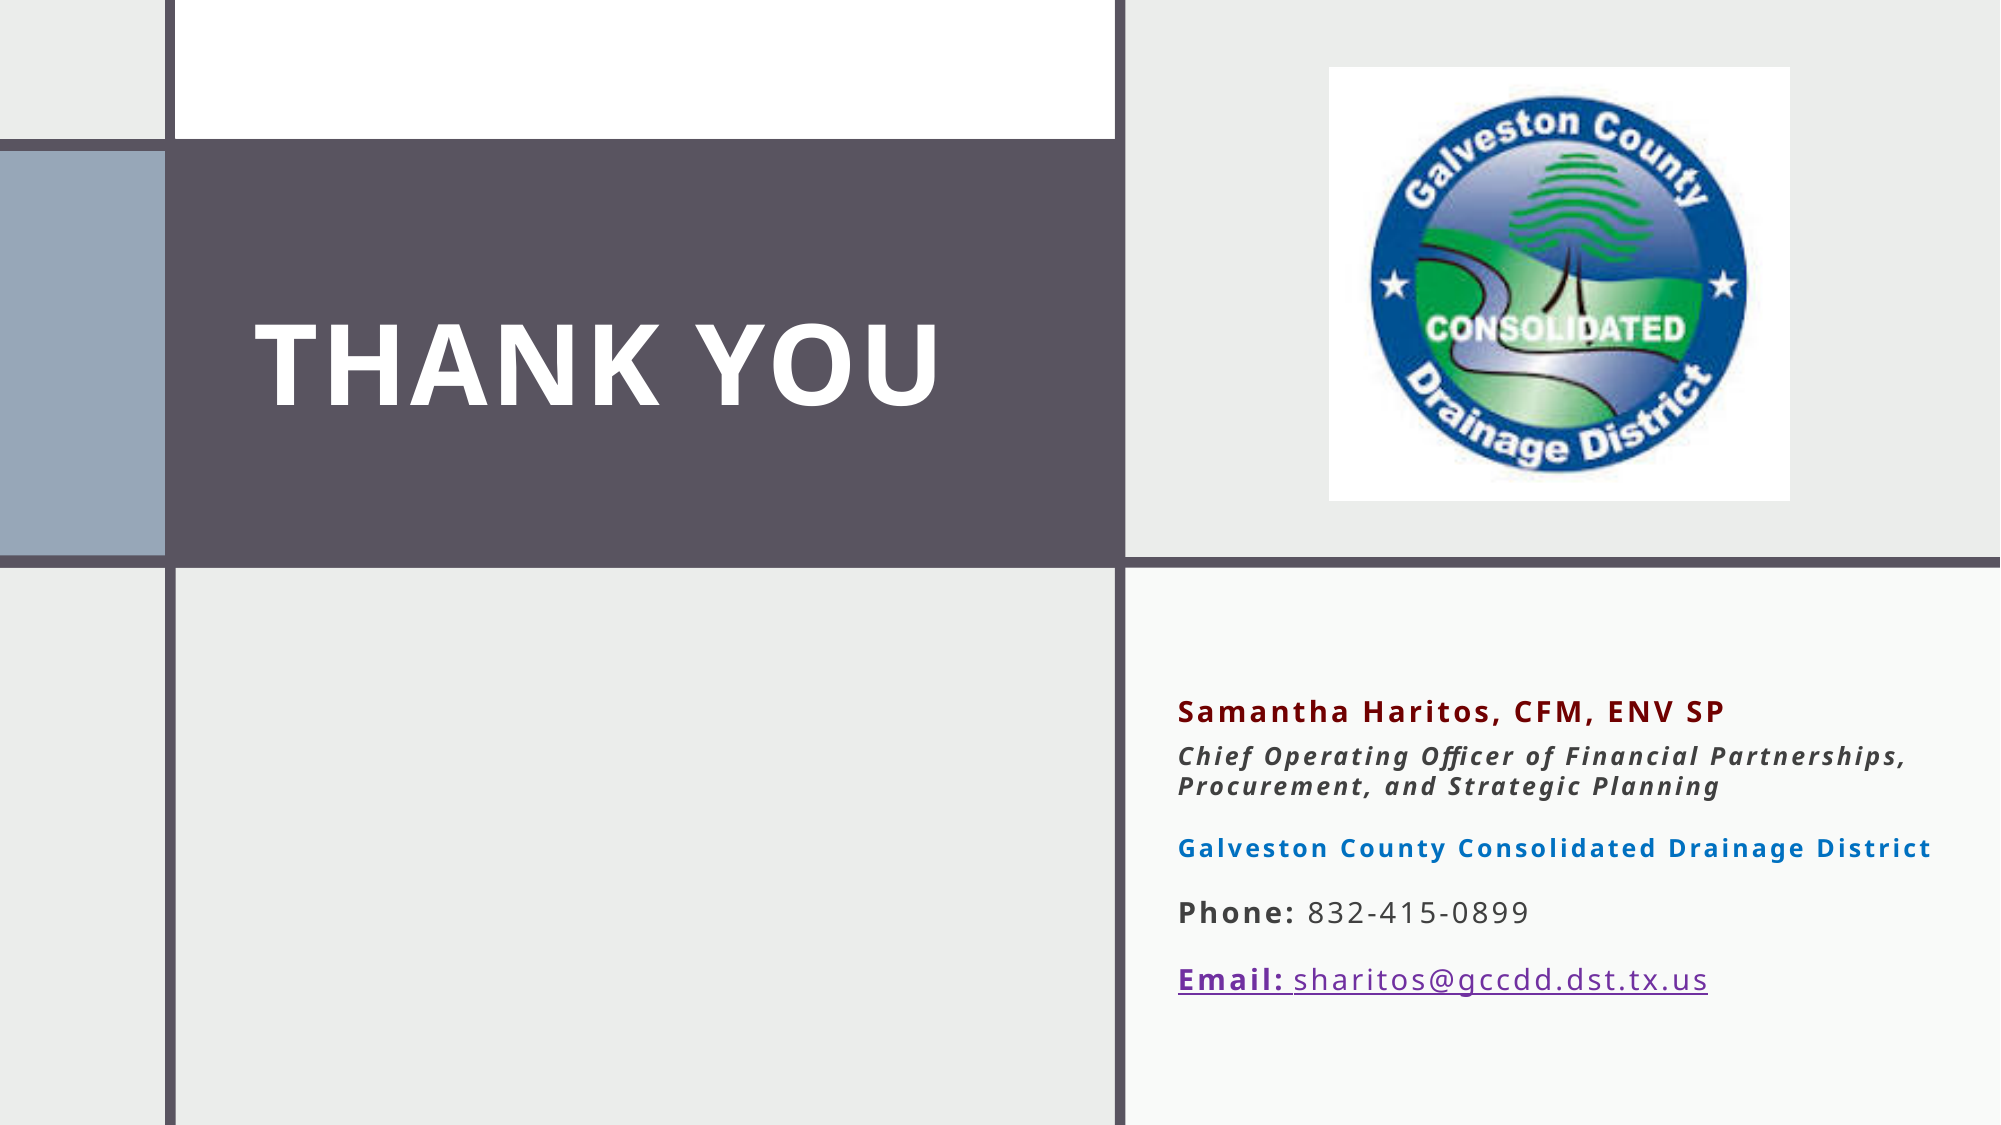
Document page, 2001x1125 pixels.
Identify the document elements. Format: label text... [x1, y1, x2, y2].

picture [1329, 67, 1790, 501]
list Samantha Haritos, CFM, ENV SP Chief Operating Officer of Financial Partnerships, Procurement, and Strategic Planning Galveston County Consolidated Drainage District Phone: 832-415-0899 Email: sharitos@gccdd.dst.tx.us [1159, 597, 1966, 1094]
title Thank you [235, 139, 1073, 566]
